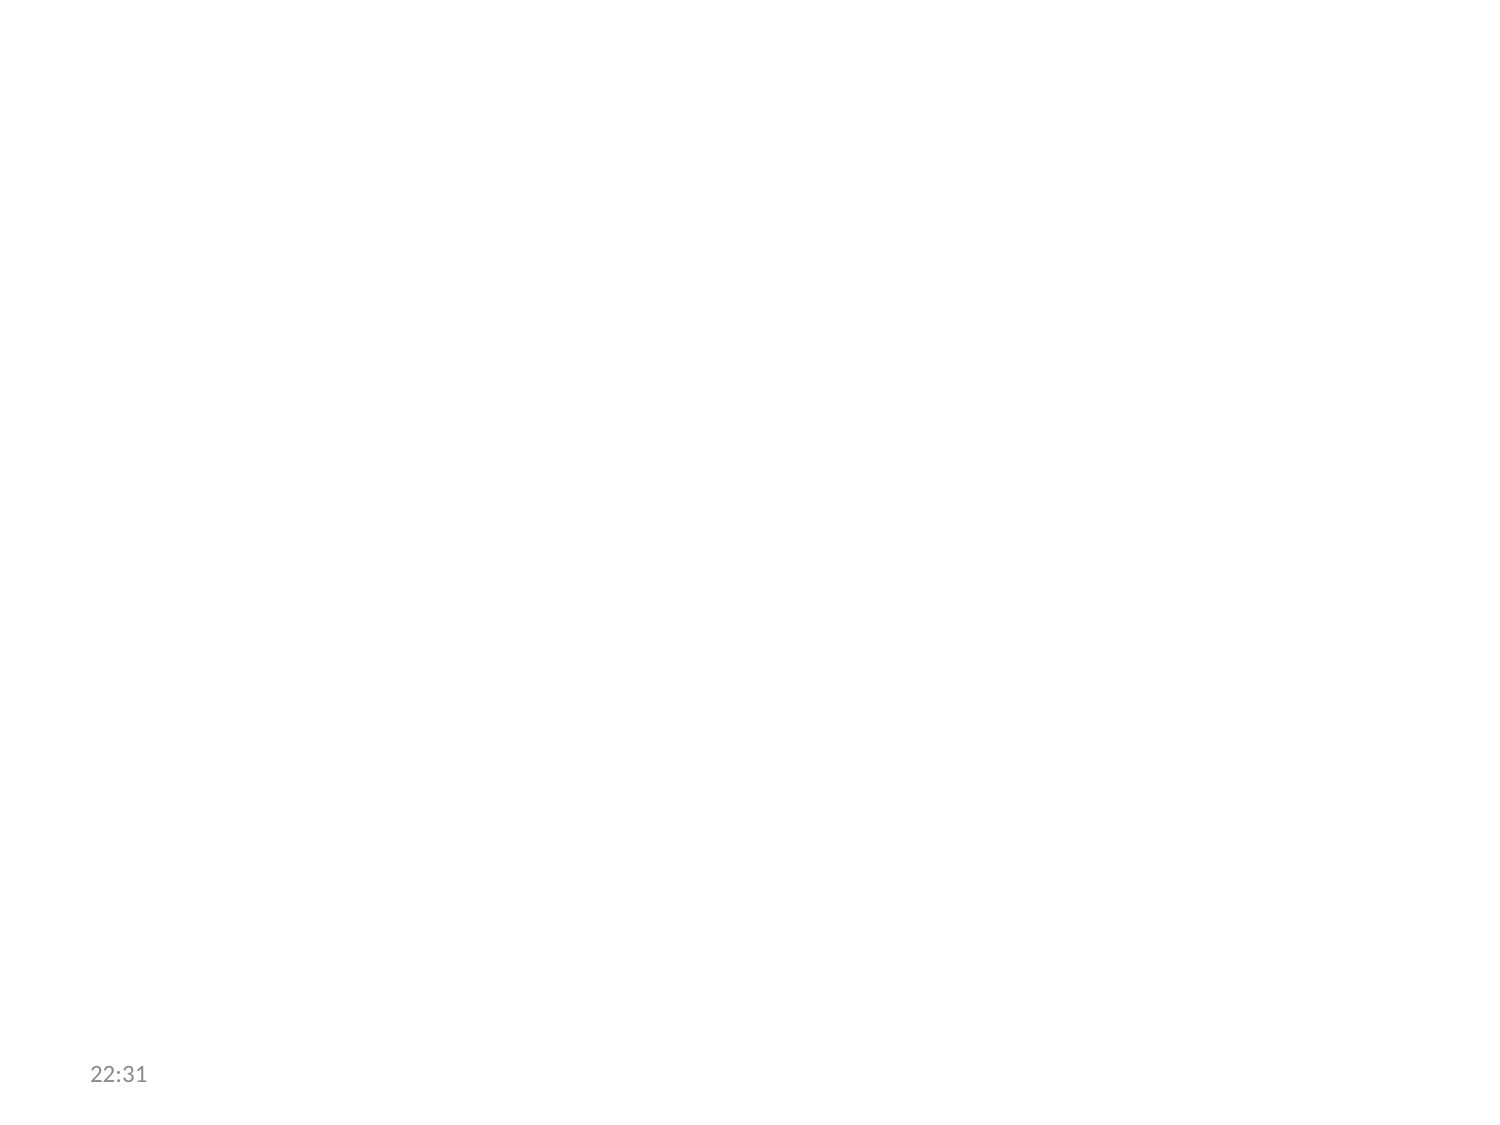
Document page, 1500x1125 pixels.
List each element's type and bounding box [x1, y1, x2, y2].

slide_number [75, 1042, 425, 1103]
